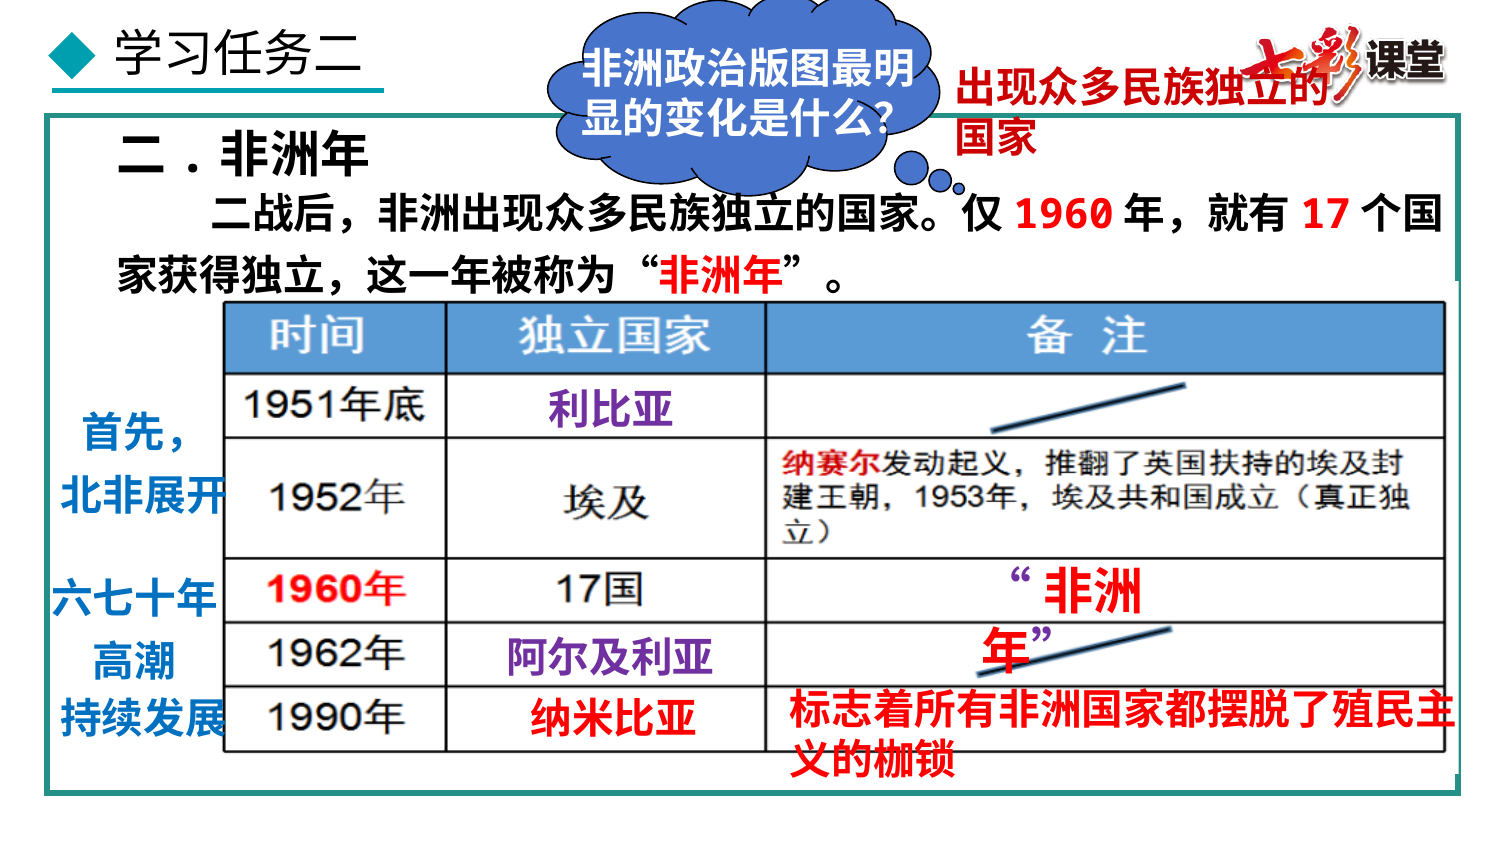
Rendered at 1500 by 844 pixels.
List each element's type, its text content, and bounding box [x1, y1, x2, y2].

text_box 二.非洲年 [101, 114, 457, 166]
picture [1234, 20, 1451, 108]
text_box [590, 0, 923, 34]
text_box 非洲政治版图最明显的变化是什么？ [566, 34, 966, 150]
text_box 首先， 北非展开 [27, 386, 200, 526]
text_box 二战后，非洲出现众多民族独立的国家。仅1960年，就有17个国家获得独立，这一年被称为“非洲年”。 [101, 166, 1466, 307]
text_box 持续发展 [45, 684, 200, 750]
text_box 标志着所有非洲国家都摆脱了殖民主义的枷锁 [774, 675, 1475, 791]
text_box 出现众多民族独立的国家 [939, 53, 1375, 166]
text_box [894, 151, 928, 166]
picture [200, 280, 1460, 775]
text_box [547, 65, 882, 166]
text_box 六七十年高潮 [27, 552, 200, 692]
